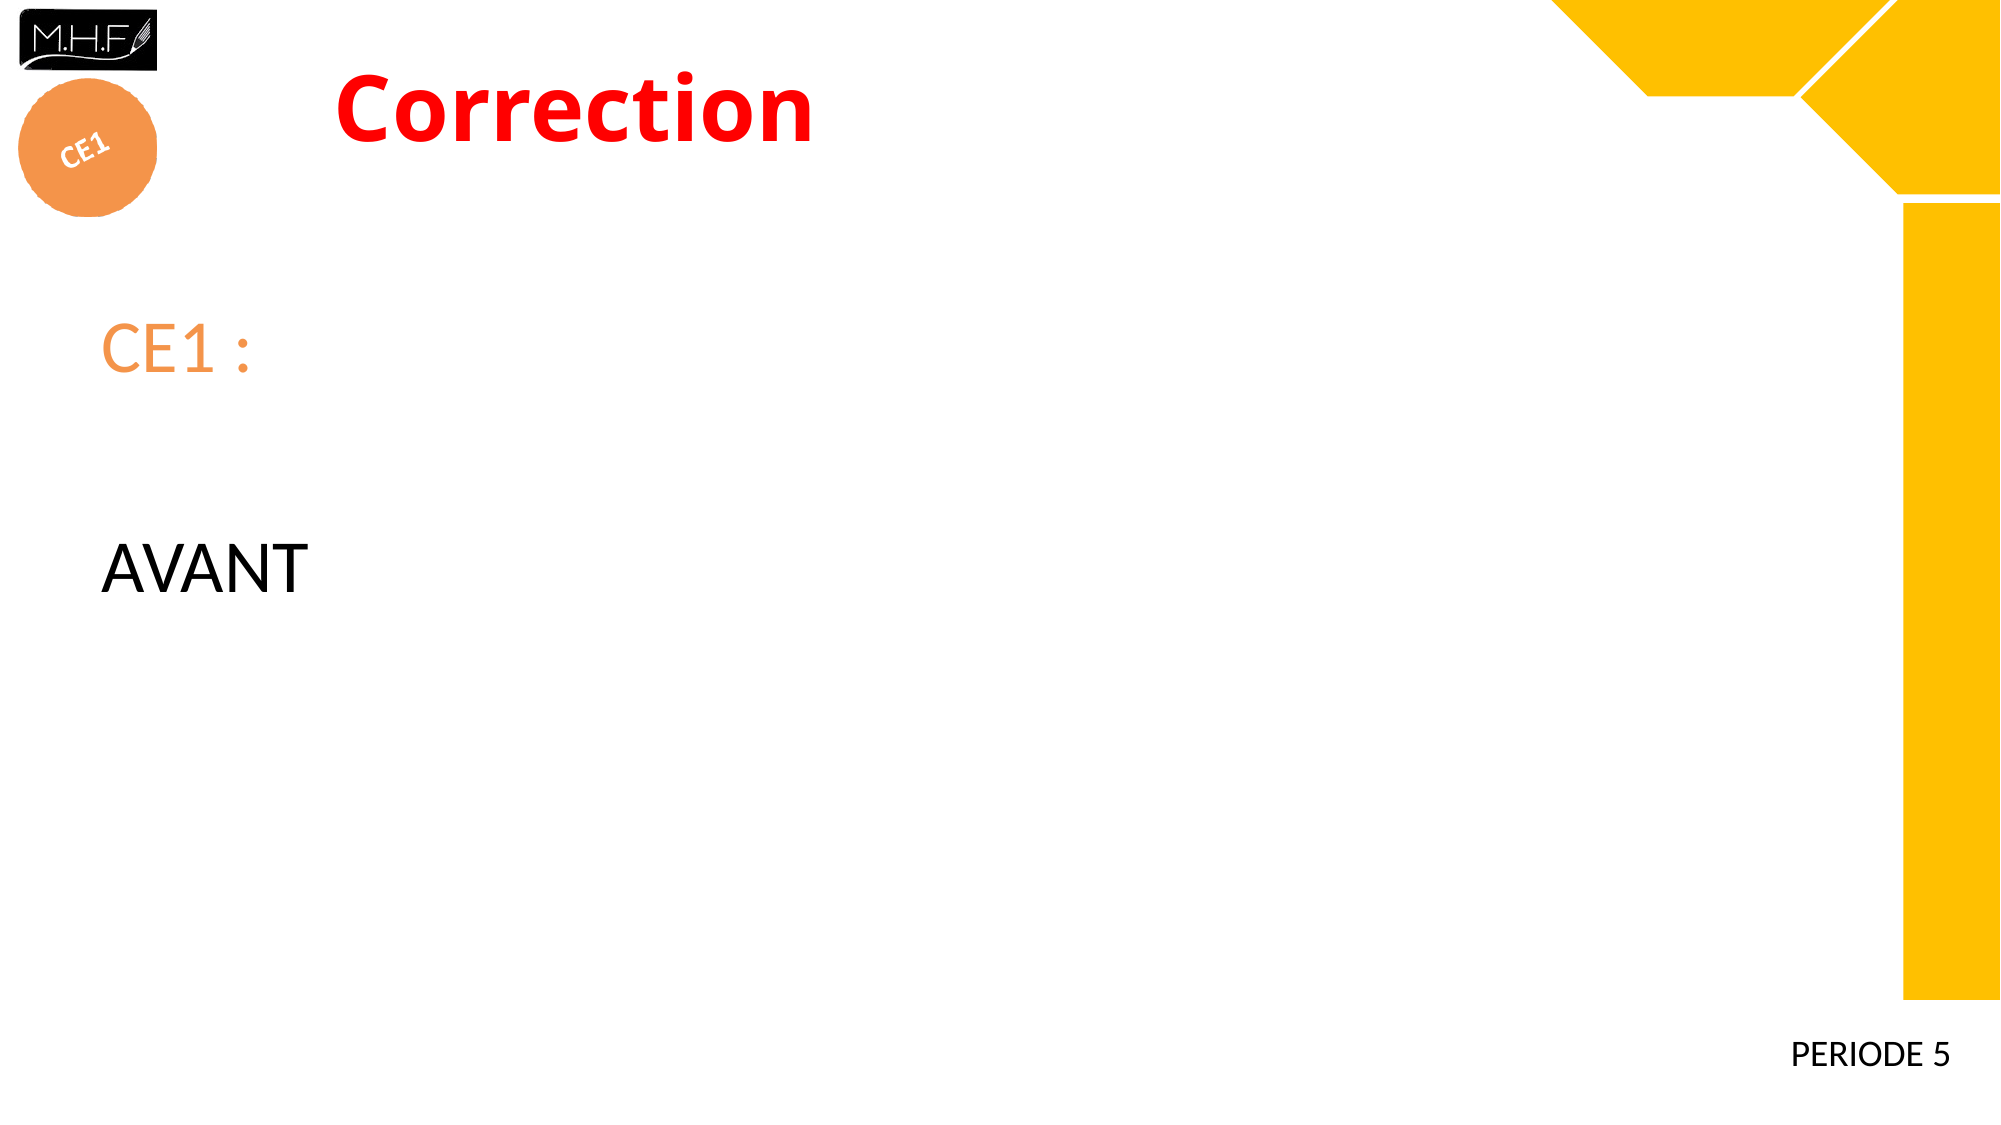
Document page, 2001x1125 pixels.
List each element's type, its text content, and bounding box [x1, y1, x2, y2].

picture [16, 7, 157, 74]
picture [18, 78, 157, 218]
text_box [1549, 0, 1892, 98]
text_box [1799, 0, 2000, 196]
text_box PERIODE 5 [1362, 1021, 1967, 1125]
text_box [1902, 202, 2000, 1001]
title Correction [318, 3, 1865, 221]
list CE1 : AVANT [86, 300, 1748, 1015]
